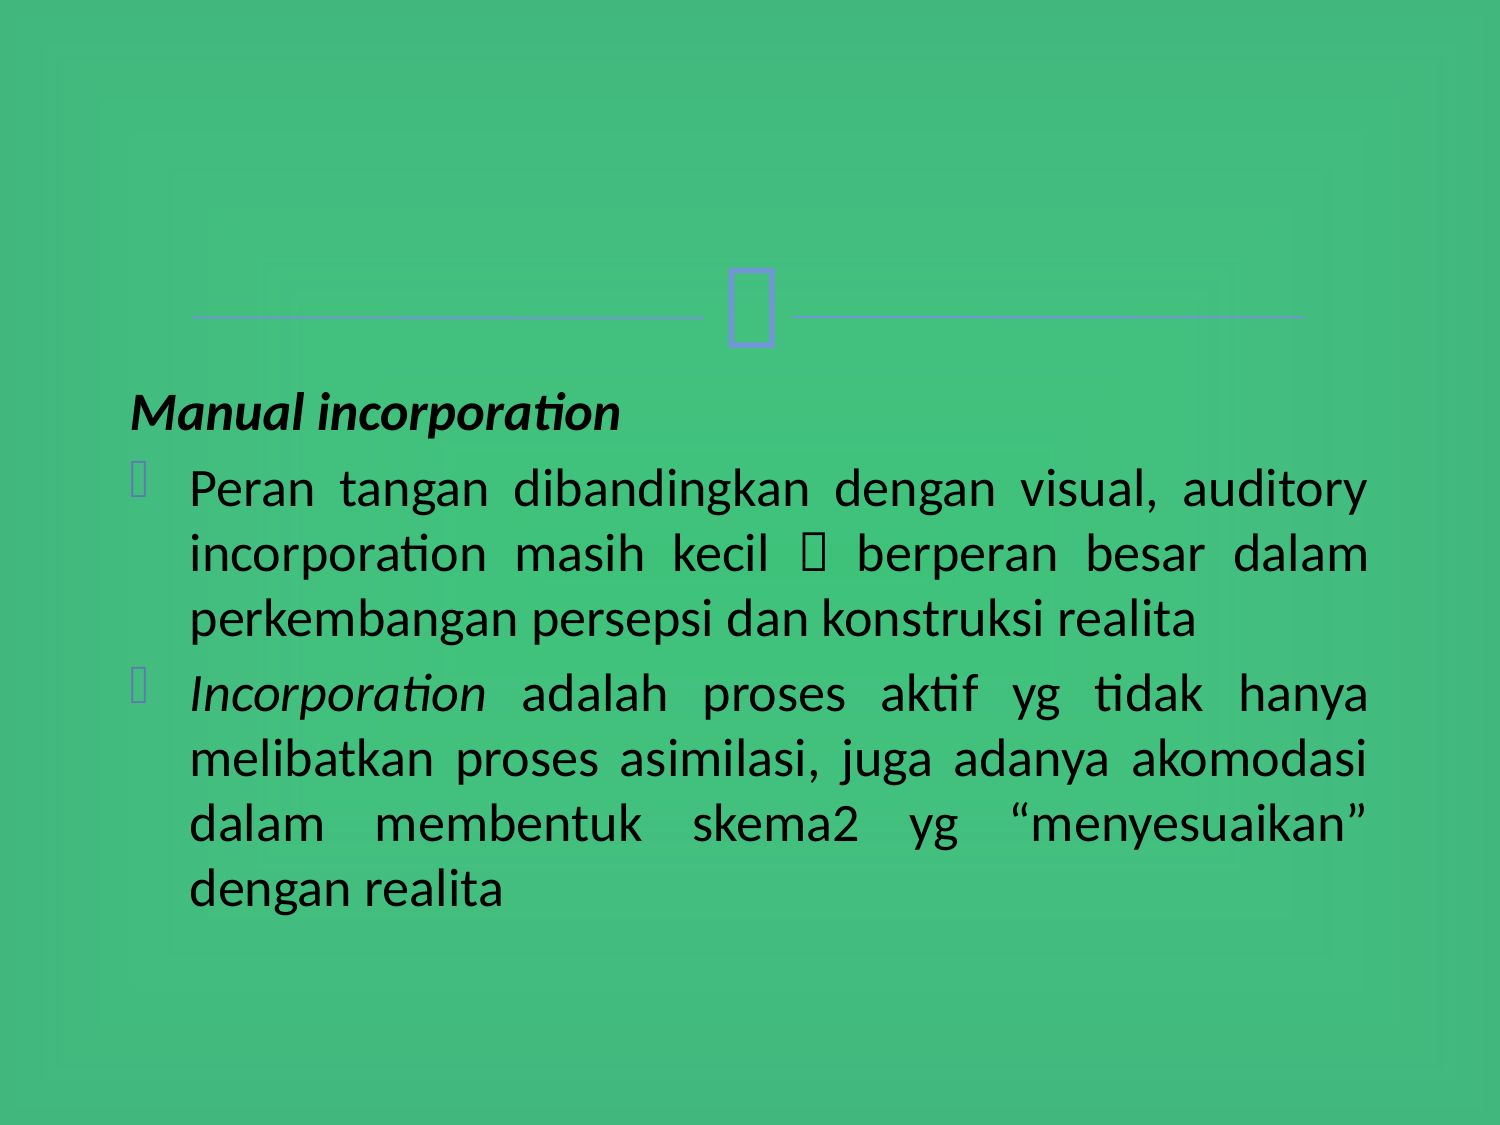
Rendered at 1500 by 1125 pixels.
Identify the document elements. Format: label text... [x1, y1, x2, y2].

list Manual incorporation Peran tangan dibandingkan dengan visual, auditory incorporation masih kecil  berperan besar dalam perkembangan persepsi dan konstruksi realita Incorporation adalah proses aktif yg tidak hanya melibatkan proses asimilasi, juga adanya akomodasi dalam membentuk skema2 yg “menyesuaikan” dengan realita [114, 368, 1386, 1005]
